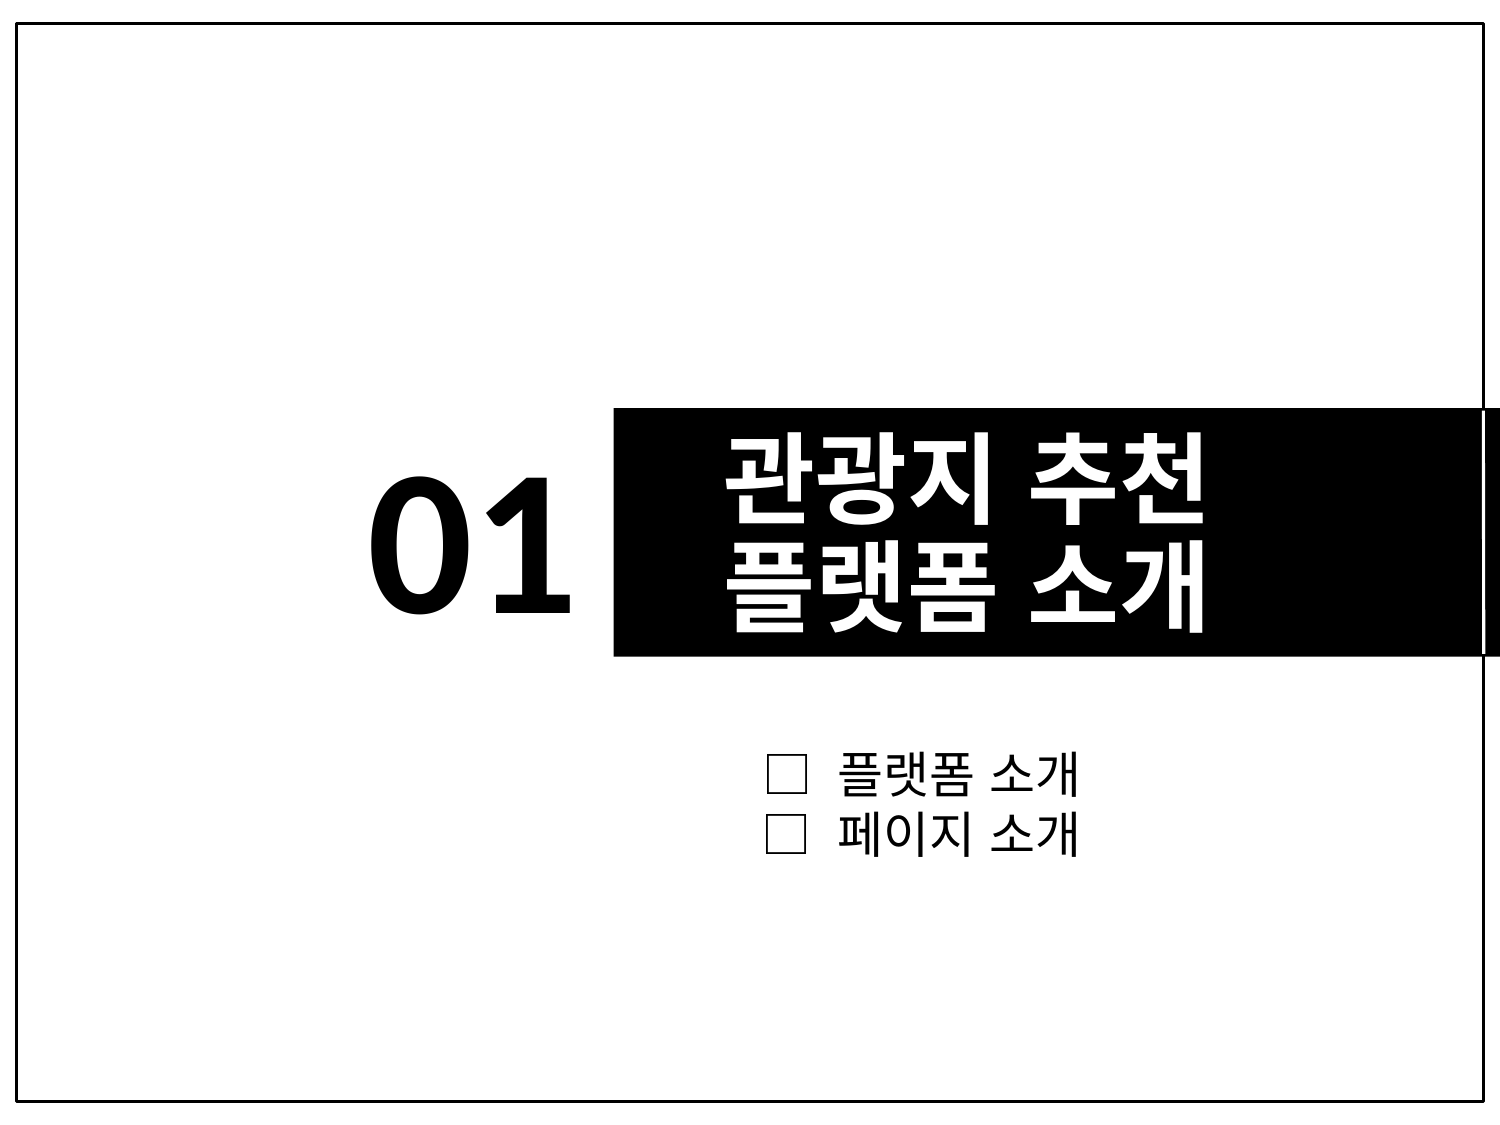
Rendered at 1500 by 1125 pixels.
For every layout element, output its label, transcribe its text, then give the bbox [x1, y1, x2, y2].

title 01 [336, 468, 610, 623]
subtitle □ 플랫폼 소개 □ 페이지 소개 [732, 774, 1362, 879]
title 관광지 추천 플랫폼 소개 [708, 415, 1418, 634]
